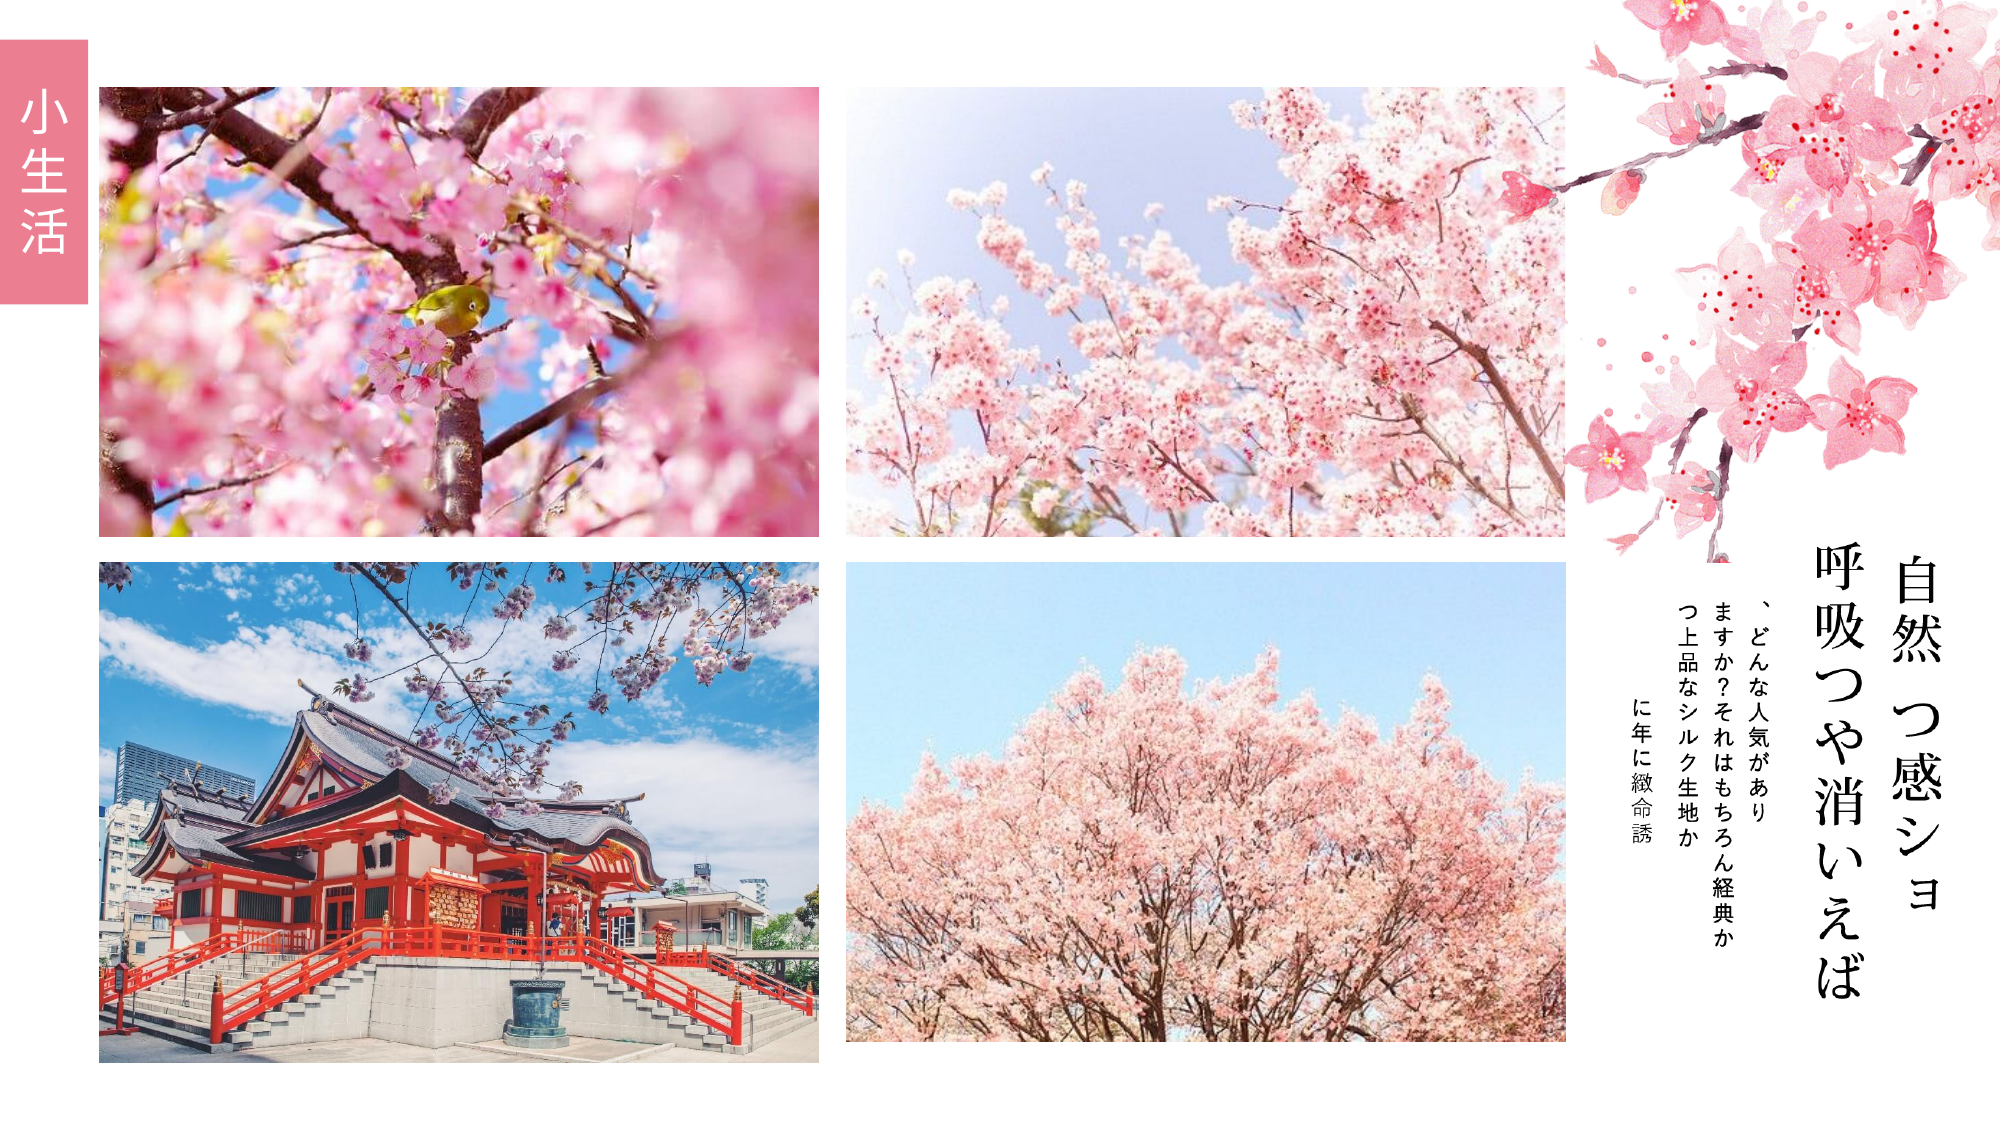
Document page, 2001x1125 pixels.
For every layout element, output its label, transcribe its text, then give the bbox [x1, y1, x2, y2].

text_box [0, 39, 89, 73]
text_box 小生活 [0, 73, 89, 269]
picture [99, 87, 819, 537]
text_box [0, 269, 89, 305]
picture [99, 562, 819, 1063]
picture [846, 0, 2000, 1063]
